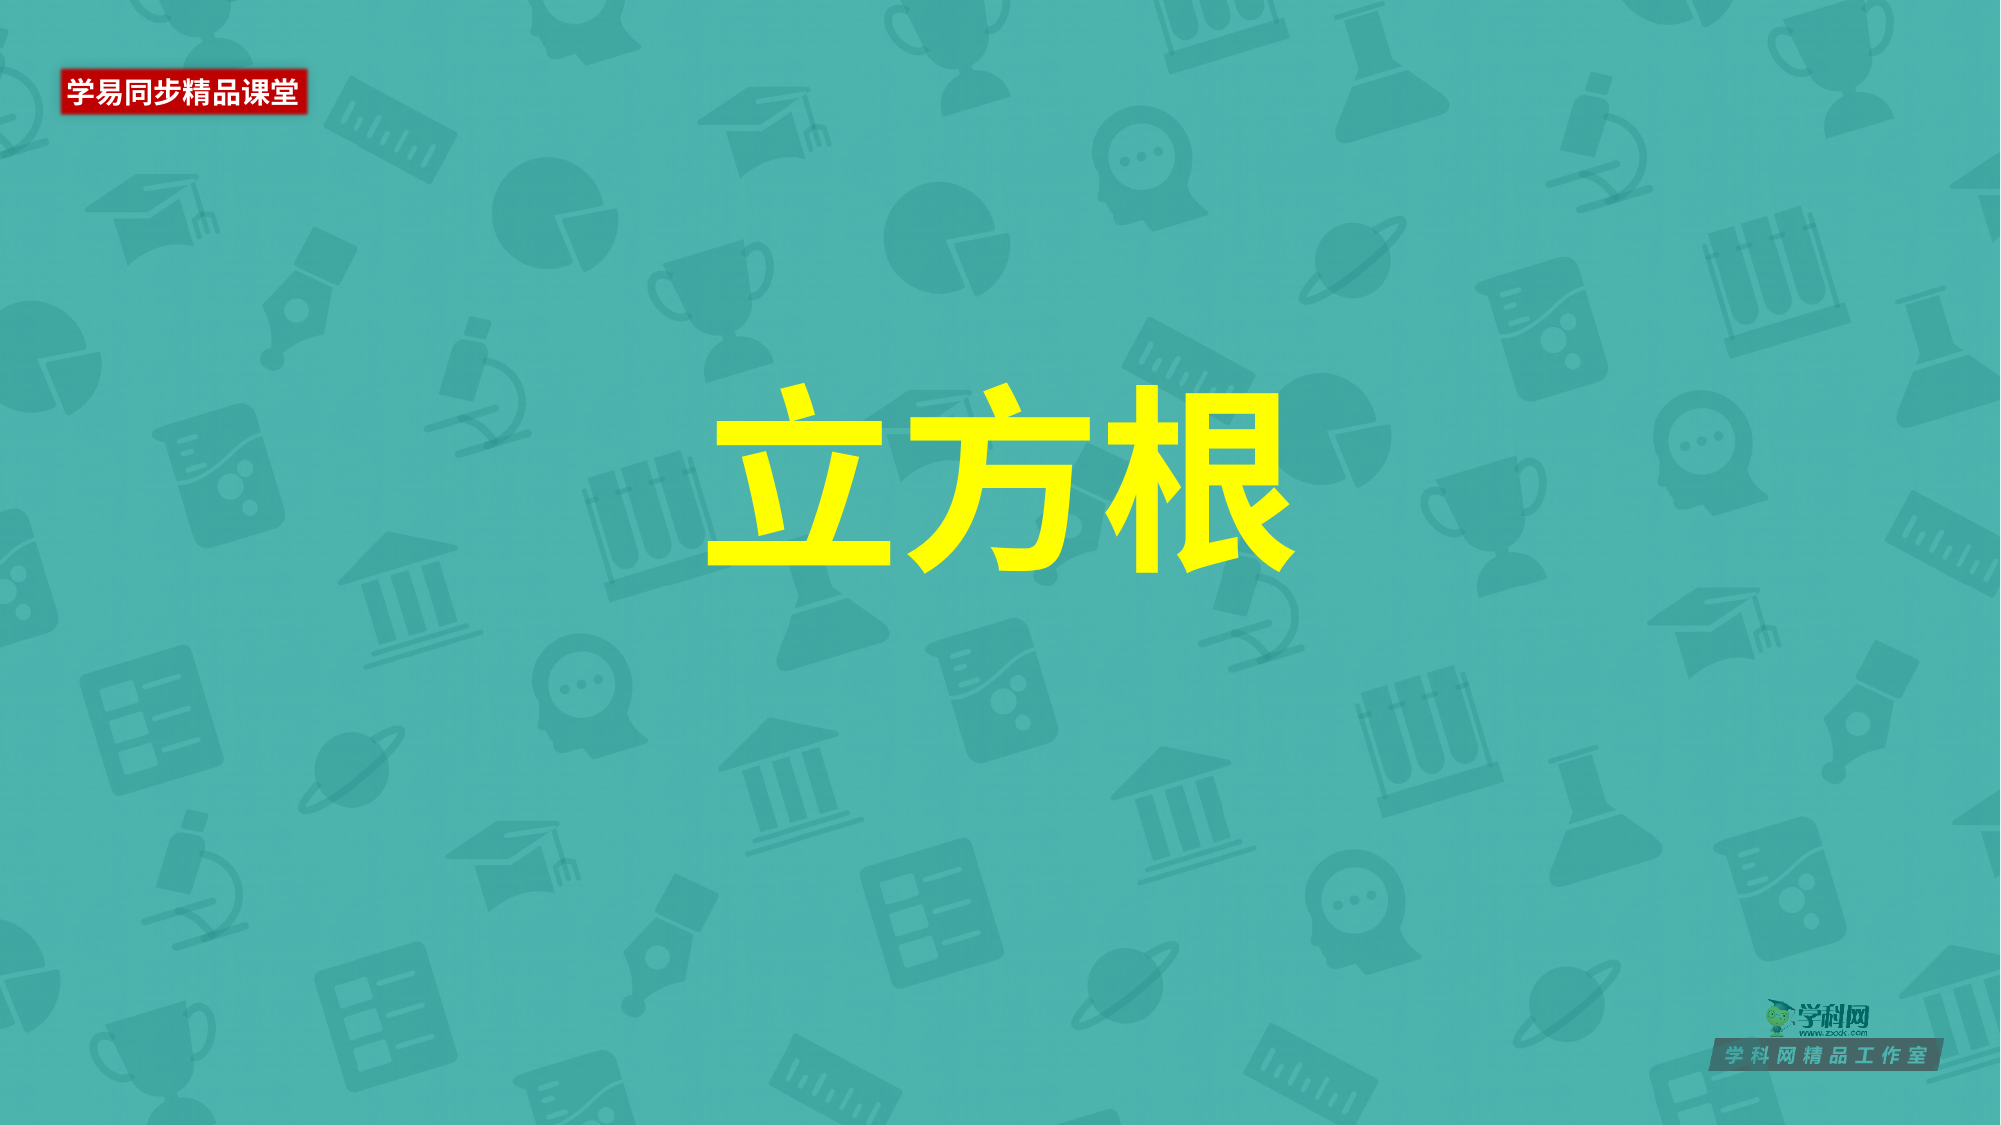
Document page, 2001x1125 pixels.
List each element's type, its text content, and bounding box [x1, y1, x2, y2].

text_box 立方根 [434, 348, 1566, 604]
text_box 学易同步精品课堂 [63, 71, 305, 112]
picture [0, 0, 2001, 1125]
